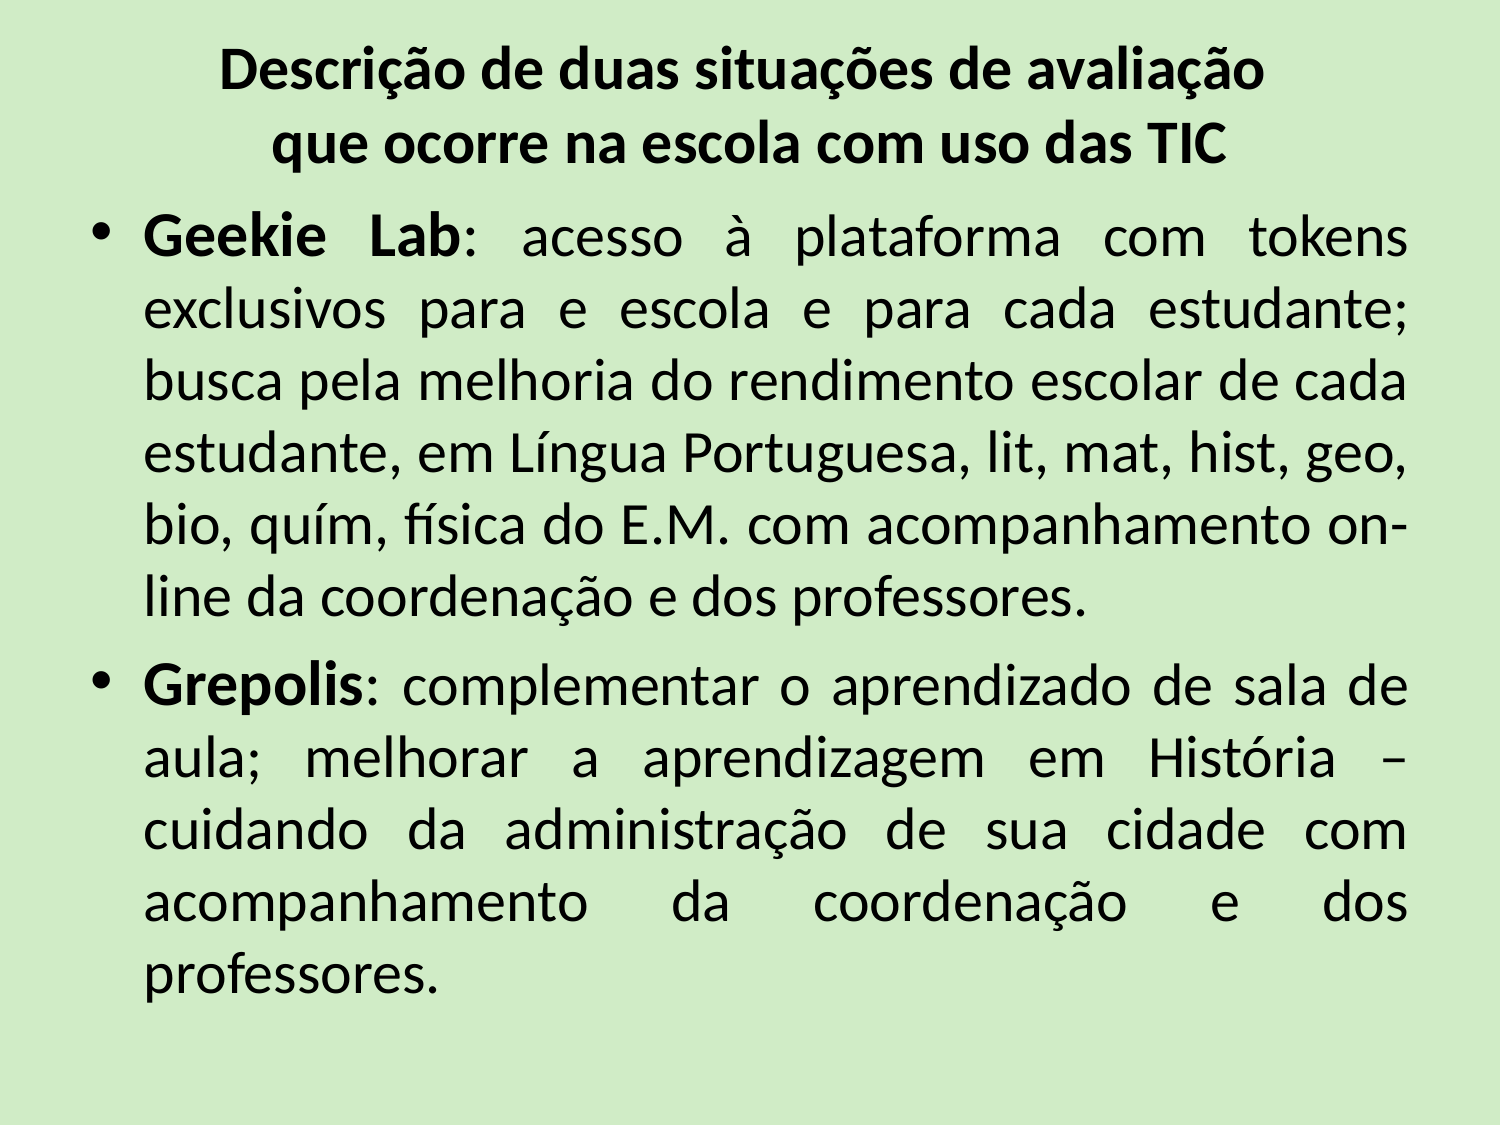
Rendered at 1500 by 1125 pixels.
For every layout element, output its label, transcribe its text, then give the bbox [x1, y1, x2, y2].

title Descrição de duas situações de avaliação que ocorre na escola com uso das TIC [75, 19, 1425, 184]
list Geekie Lab: acesso à plataforma com tokens exclusivos para e escola e para cada estudante; busca pela melhoria do rendimento escolar de cada estudante, em Língua Portuguesa, lit, mat, hist, geo, bio, quím, física do E.M. com acompanhamento on-line da coordenação e dos professores. Grepolis: complementar o aprendizado de sala de aula; melhorar a aprendizagem em História – cuidando da administração de sua cidade com acompanhamento da coordenação e dos professores. [75, 184, 1425, 1059]
